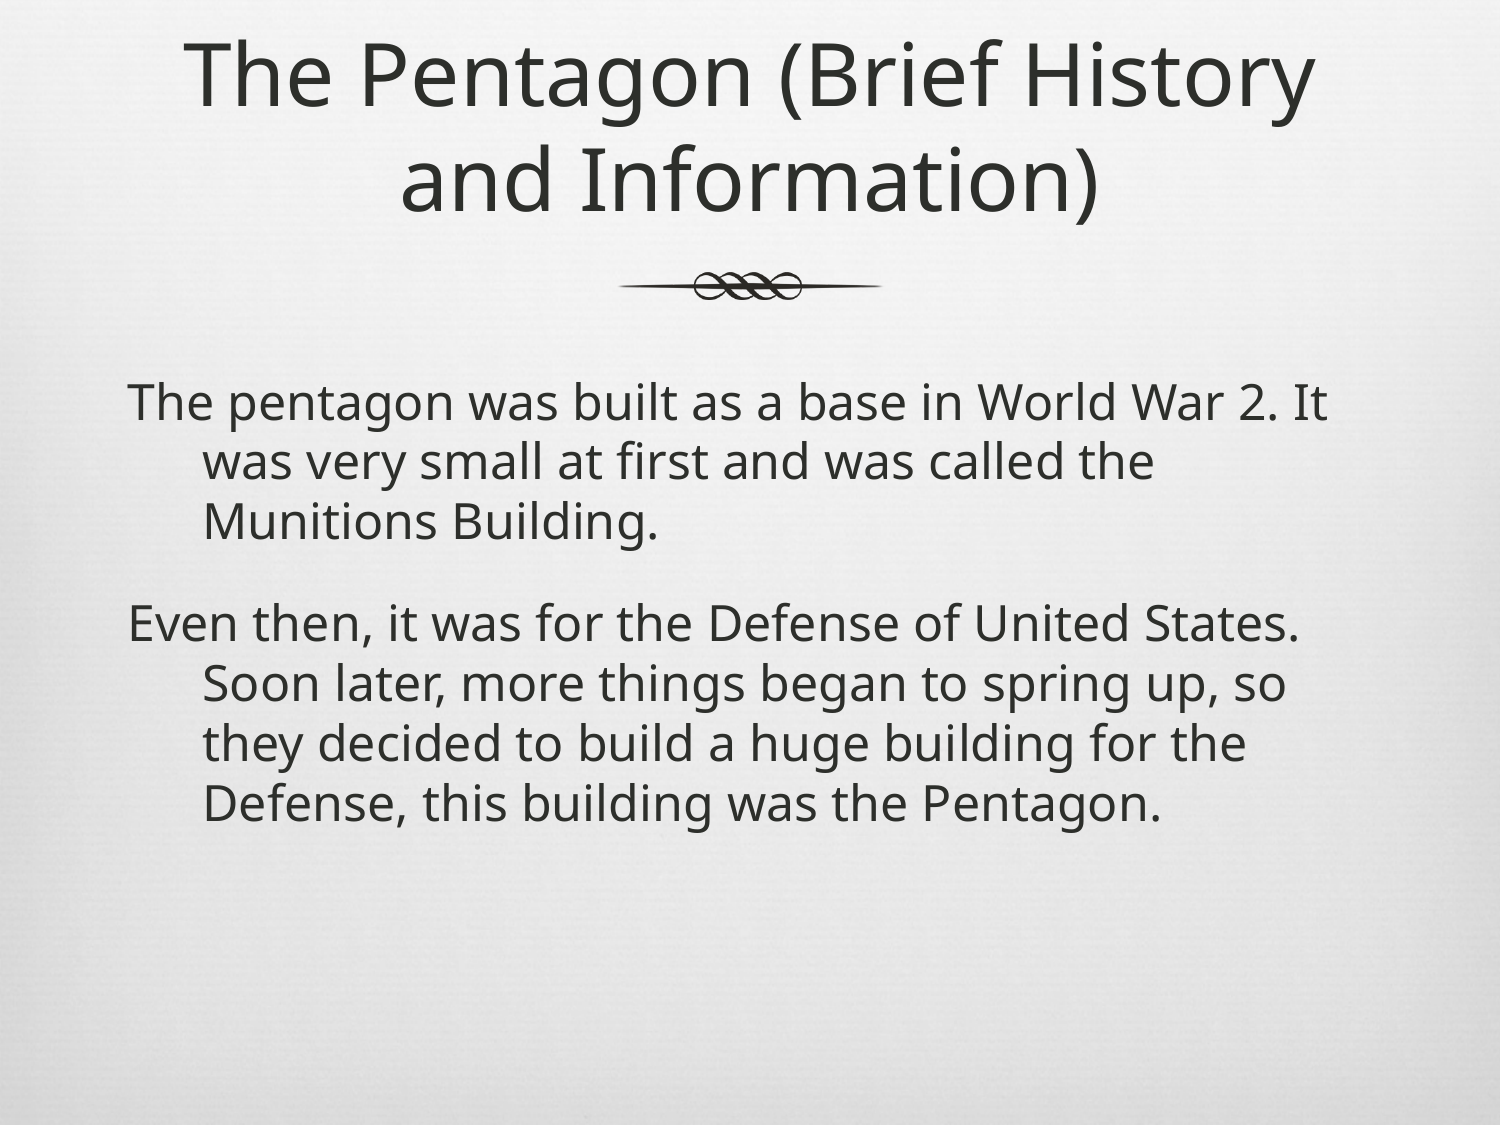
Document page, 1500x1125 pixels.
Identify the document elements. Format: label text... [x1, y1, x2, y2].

list The pentagon was built as a base in World War 2. It was very small at first and was called the Munitions Building. Even then, it was for the Defense of United States. Soon later, more things began to spring up, so they decided to build a huge building for the Defense, this building was the Pentagon. [112, 362, 1388, 963]
title The Pentagon (Brief History and Information) [112, 11, 1388, 236]
picture [615, 272, 885, 300]
